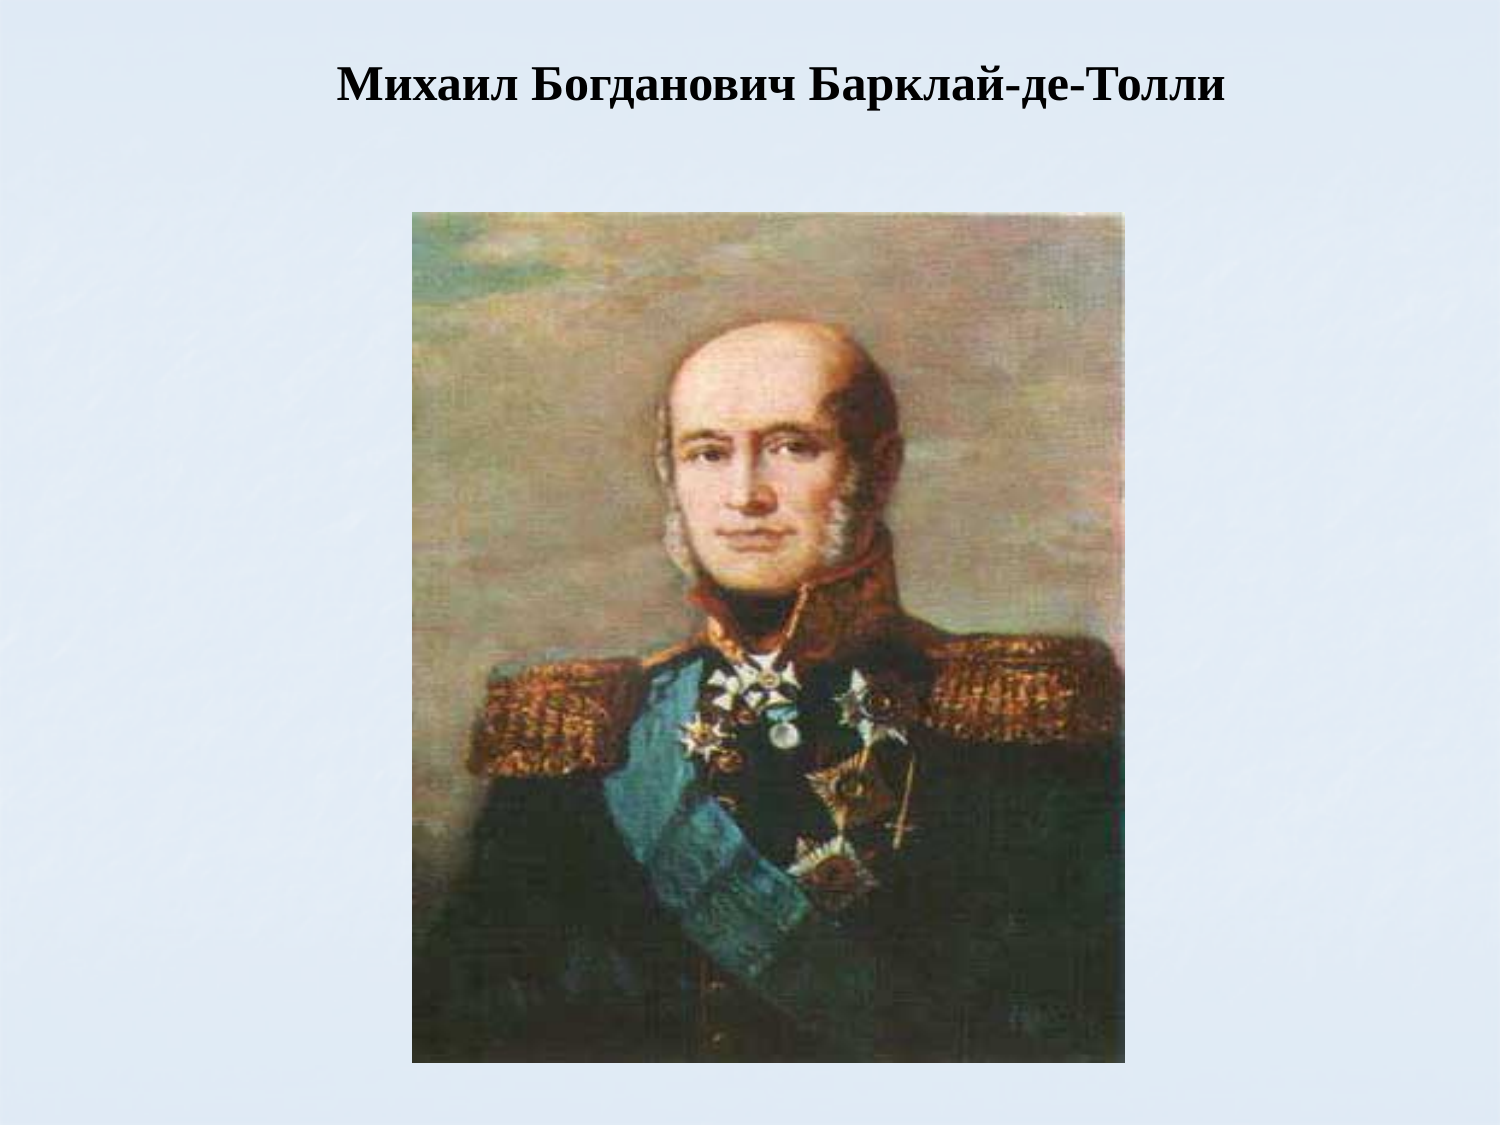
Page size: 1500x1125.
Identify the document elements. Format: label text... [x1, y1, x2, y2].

picture [412, 212, 1126, 1063]
text_box Михаил Богданович Барклай-де-Толли [237, 43, 1325, 209]
